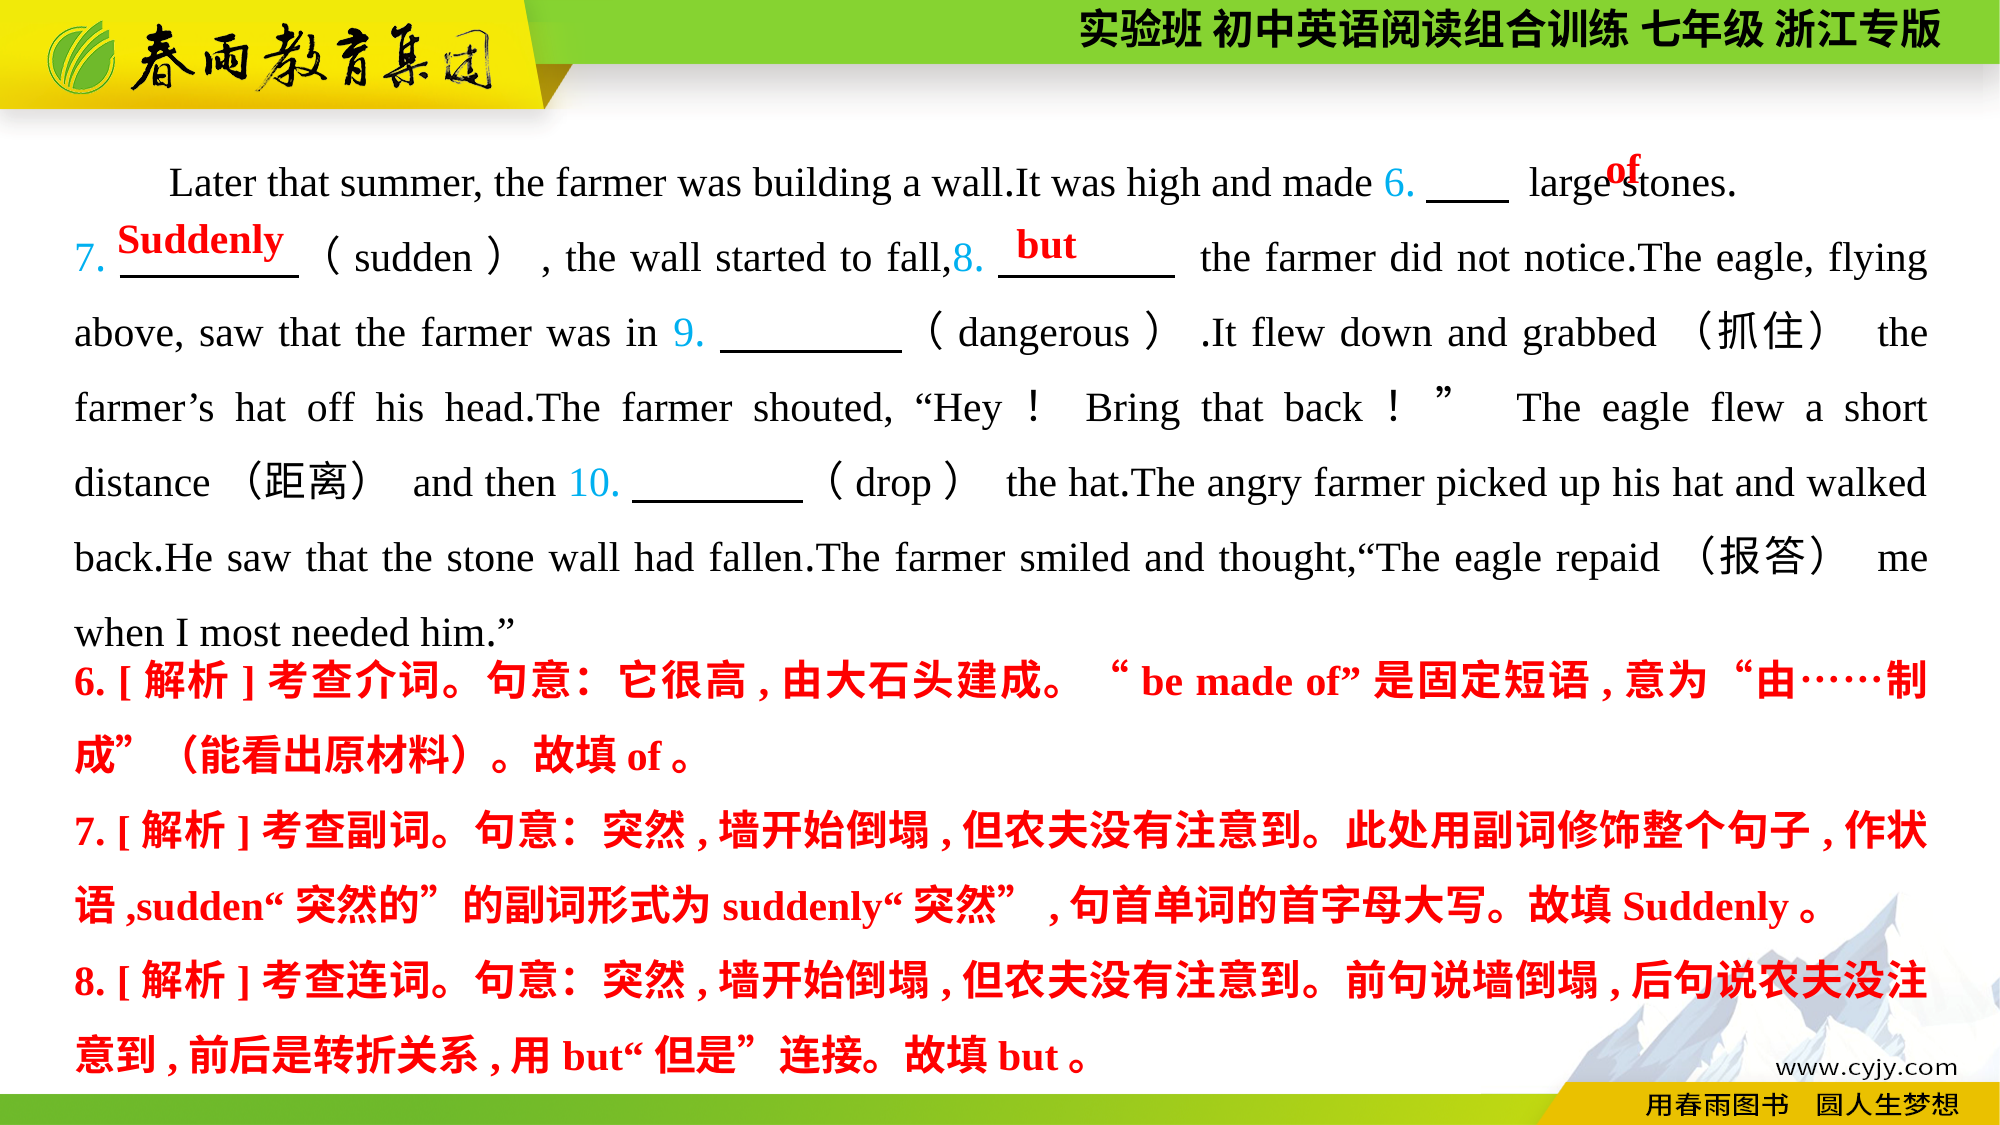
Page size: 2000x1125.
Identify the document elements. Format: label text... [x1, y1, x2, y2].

text_box 6. [解析]考查介词。句意：它很高,由大石头建成。“be made of”是固定短语,意为“由……制成”（能看出原材料）。故填of。 7. [解析]考查副词。句意：突然,墙开始倒塌,但农夫没有注意到。此处用副词修饰整个句子,作状语,sudden“突然的”的副词形式为suddenly“突然”,句首单词的首字母大写。故填Suddenly。 8. [解析]考查连词。句意：突然,墙开始倒塌,但农夫没有注意到。前句说墙倒塌,后句说农夫没注意到,前后是转折关系,用but“但是”连接。故填but。 [59, 621, 1944, 1087]
picture [0, 0, 2000, 1125]
text_box Suddenly [102, 204, 300, 270]
list Later that summer, the farmer was building a wall.It was high and made 6. large stones. 7. （sudden）, the wall started to fall,8. the farmer did not notice.The eagle, flying above, saw that the farmer was in 9. （dangerous）.It flew down and grabbed（抓住） the farmer’s hat off his head.The farmer shouted, “Hey！Bring that back！” The eagle flew a short distance（距离） and then 10. （drop） the hat.The angry farmer picked up his hat and walked back.He saw that the stone wall had fallen.The farmer smiled and thought,“The eagle repaid（报答） me when I most needed him.” [59, 122, 1944, 621]
text_box but [1001, 209, 1092, 275]
text_box of [1590, 134, 1656, 200]
